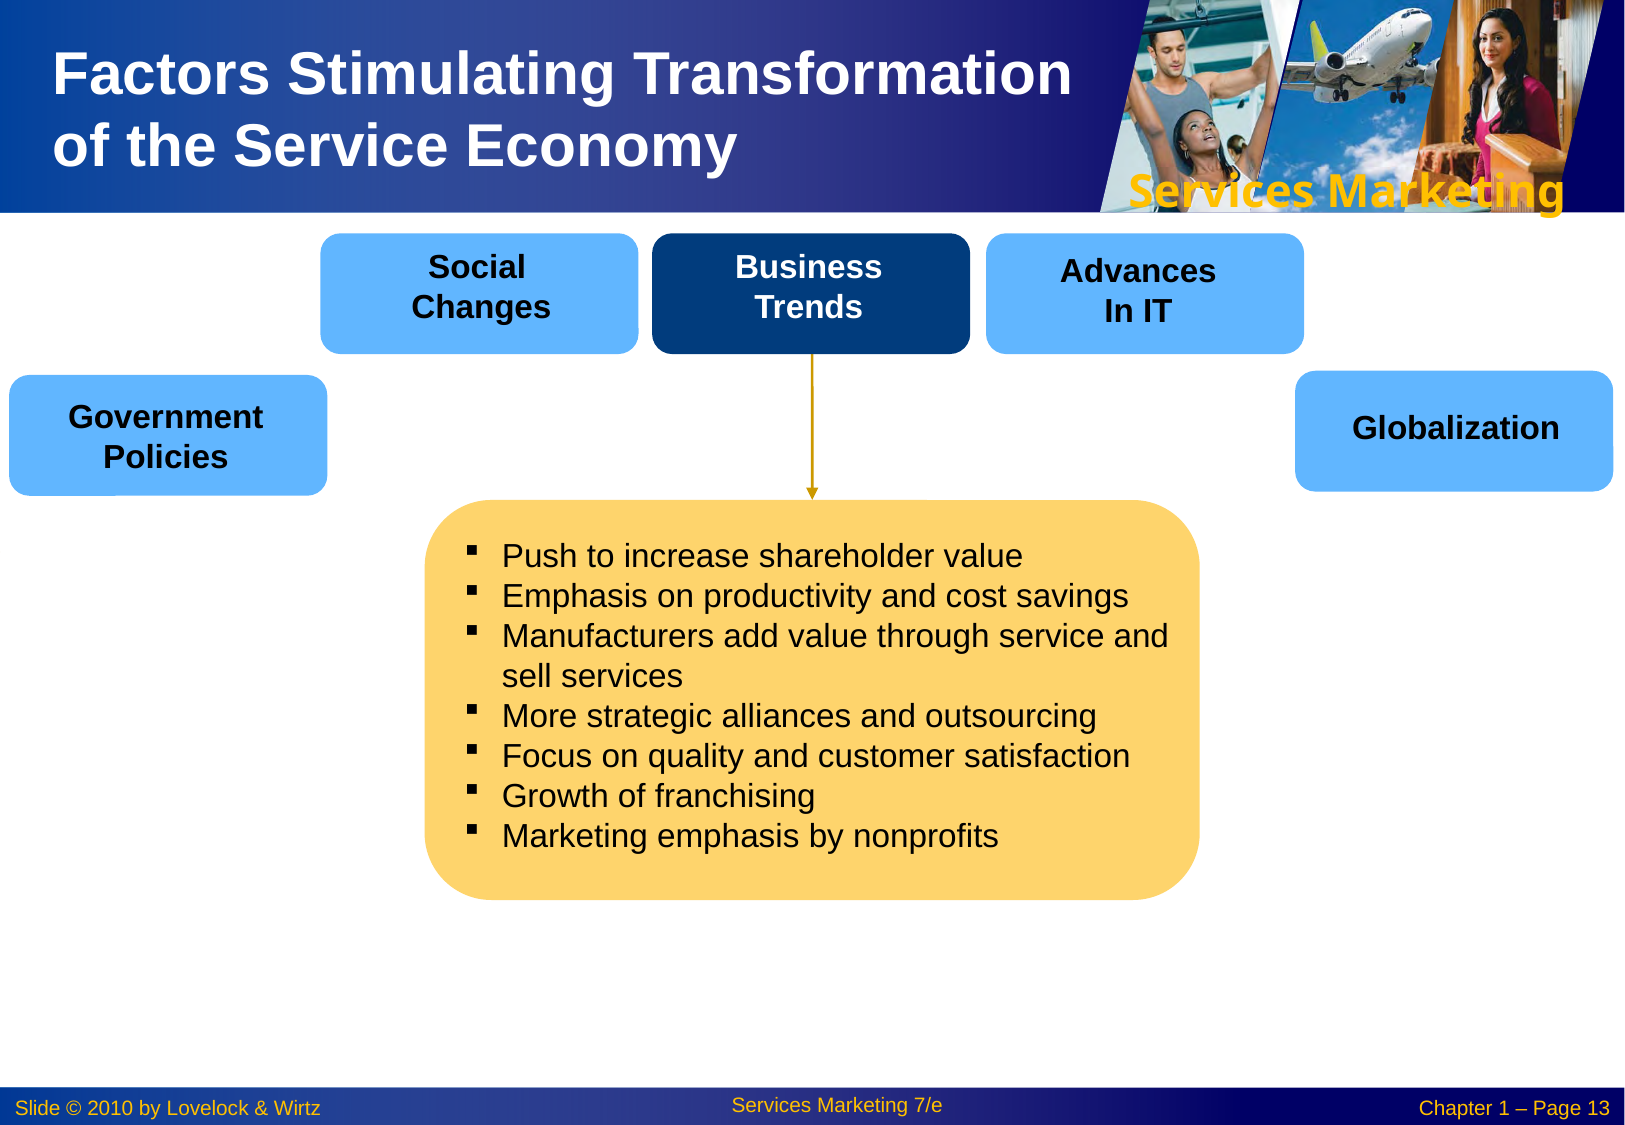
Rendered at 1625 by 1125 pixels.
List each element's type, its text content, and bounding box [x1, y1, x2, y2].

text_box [0, 233, 1614, 901]
title Factors Stimulating Transformation of the Service Economy [36, 37, 1100, 176]
picture [1546, 187, 1556, 202]
picture [1162, 186, 1172, 192]
picture [1100, 0, 1604, 213]
